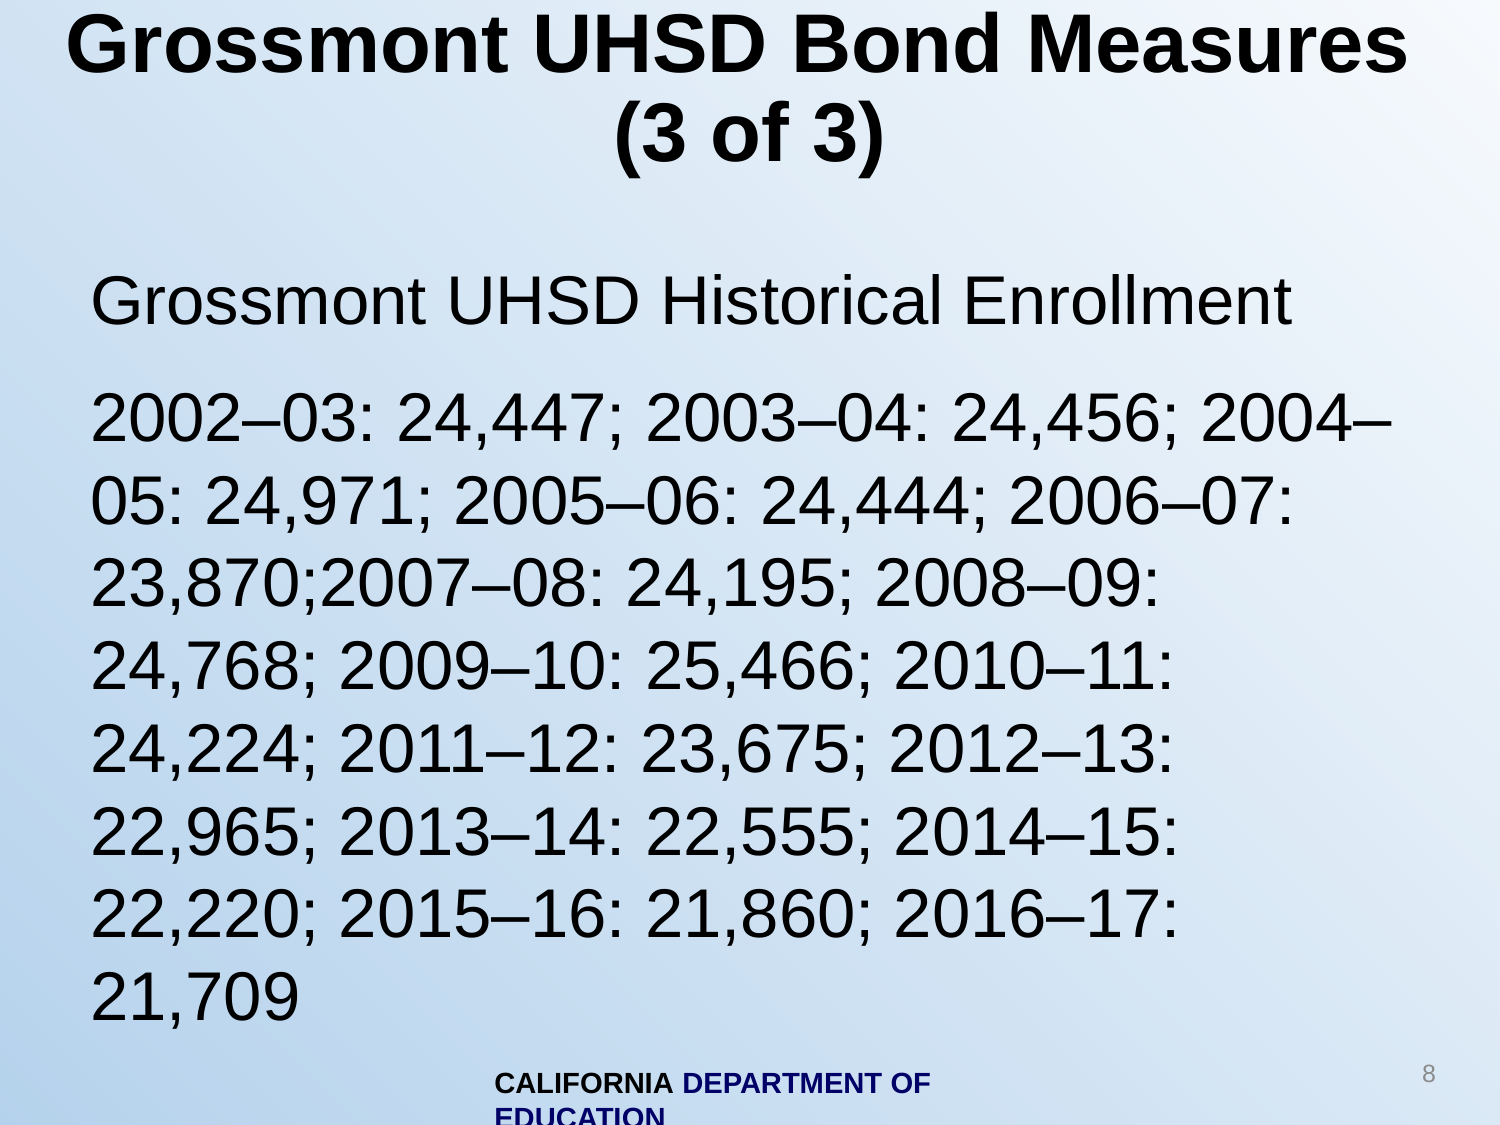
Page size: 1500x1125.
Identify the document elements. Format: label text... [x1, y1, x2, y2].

slide_number 8 [1113, 1042, 1451, 1103]
list Grossmont UHSD Historical Enrollment 2002–03: 24,447; 2003–04: 24,456; 2004–05: 24,971; 2005–06: 24,444; 2006–07: 23,870;2007–08: 24,195; 2008–09: 24,768; 2009–10: 25,466; 2010–11: 24,224; 2011–12: 23,675; 2012–13: 22,965; 2013–14: 22,555; 2014–15: 22,220; 2015–16: 21,860; 2016–17: 21,709 [75, 247, 1425, 1043]
title Grossmont UHSD Bond Measures (3 of 3) [0, 0, 1500, 180]
